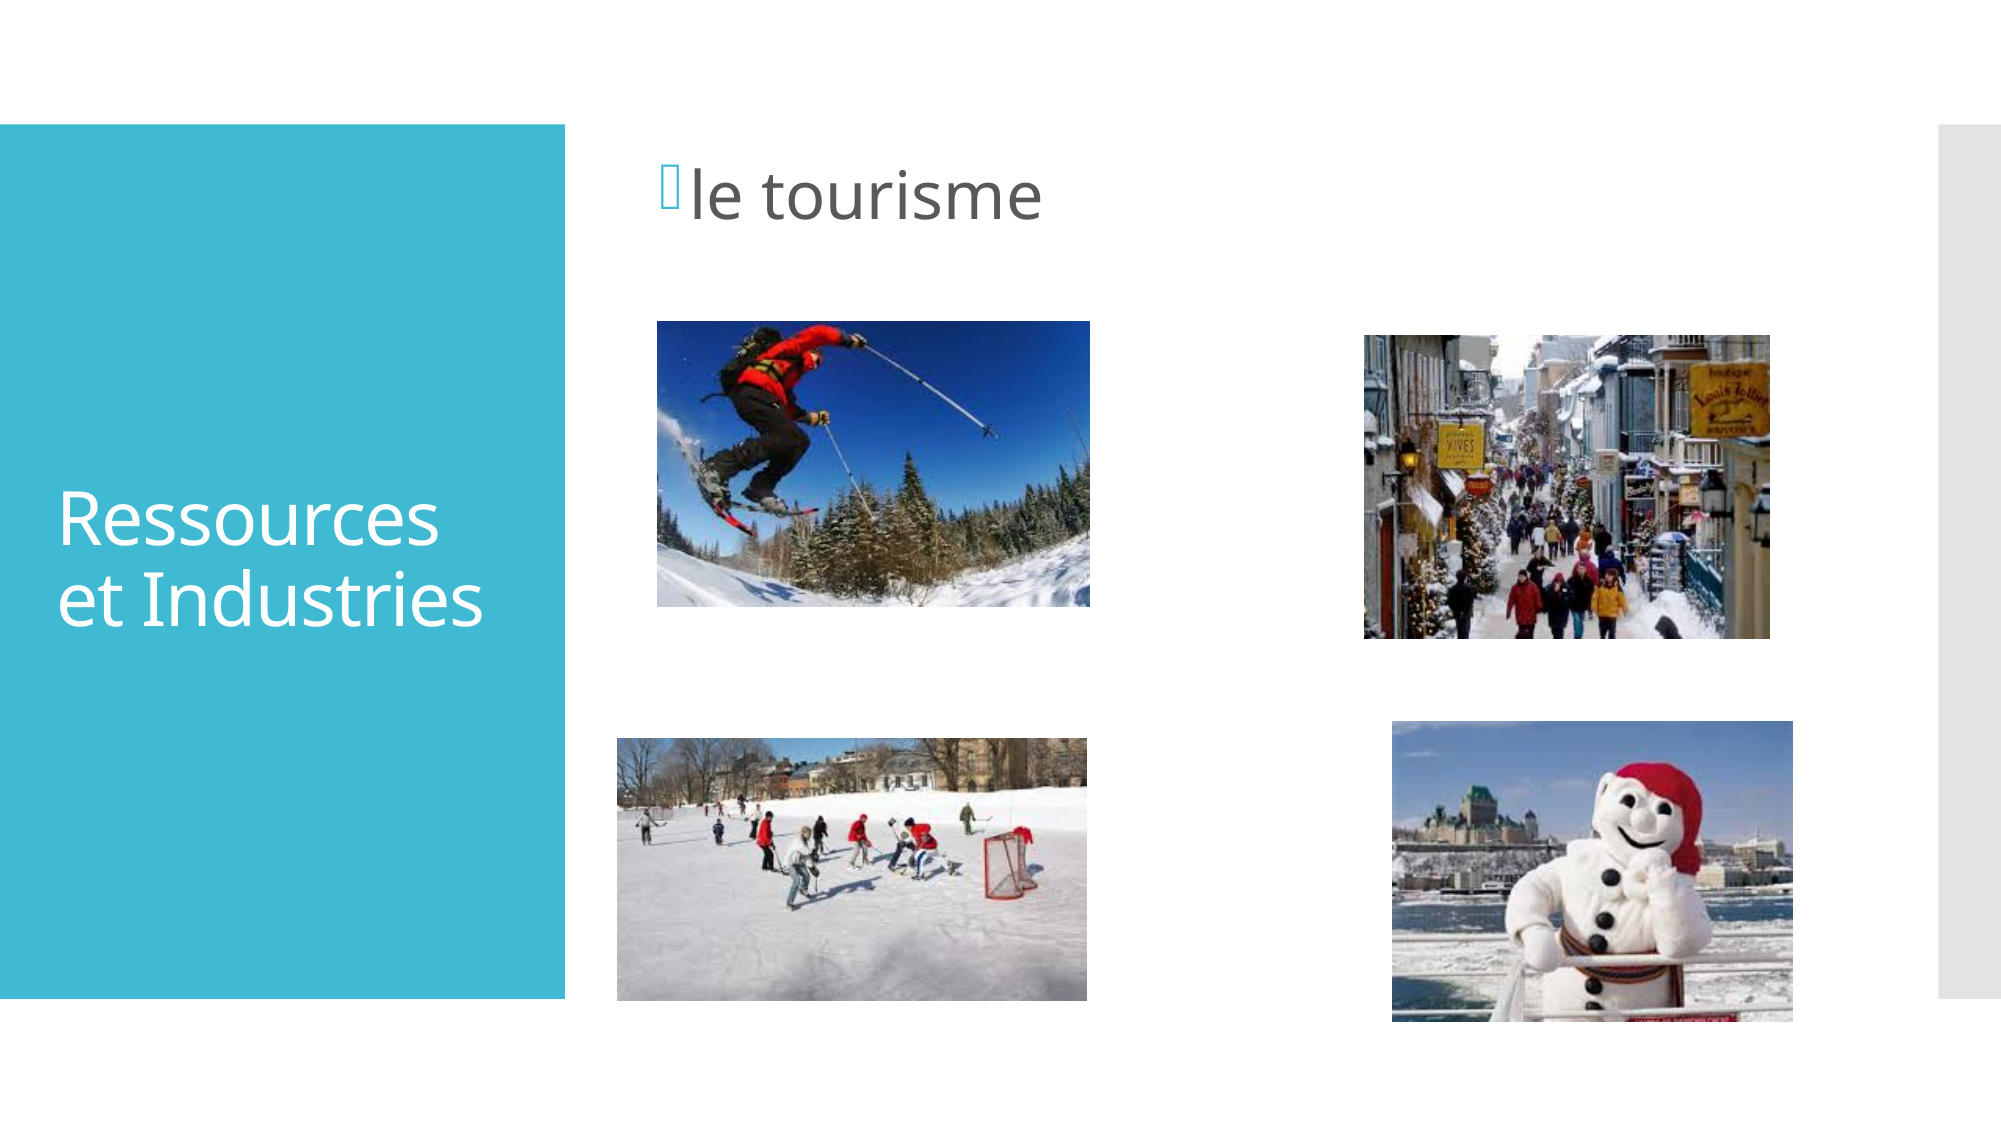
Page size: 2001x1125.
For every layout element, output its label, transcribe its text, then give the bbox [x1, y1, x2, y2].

picture [657, 320, 1090, 608]
picture [1392, 721, 1794, 1023]
title Ressources et Industries [41, 184, 525, 940]
picture [617, 738, 1087, 1002]
list le tourisme [644, 149, 1845, 246]
picture [1364, 335, 1770, 640]
